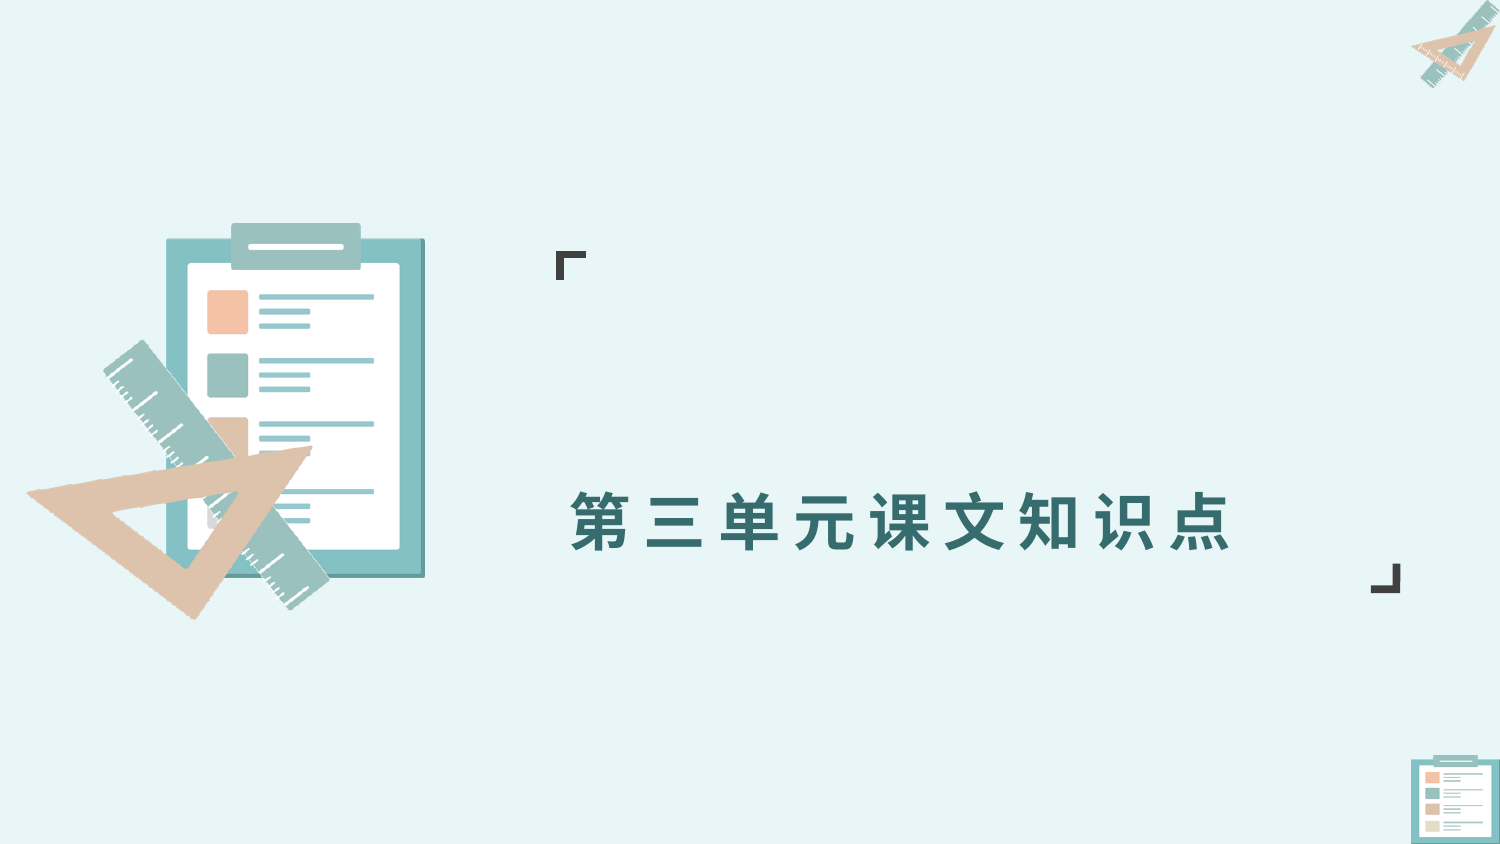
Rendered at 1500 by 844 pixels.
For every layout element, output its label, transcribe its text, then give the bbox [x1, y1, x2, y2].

text_box [556, 251, 586, 280]
text_box [1370, 563, 1401, 594]
text_box 第三单元课文知识点 [569, 291, 1387, 558]
picture [1411, 755, 1500, 844]
picture [26, 223, 425, 620]
picture [1411, 0, 1500, 89]
